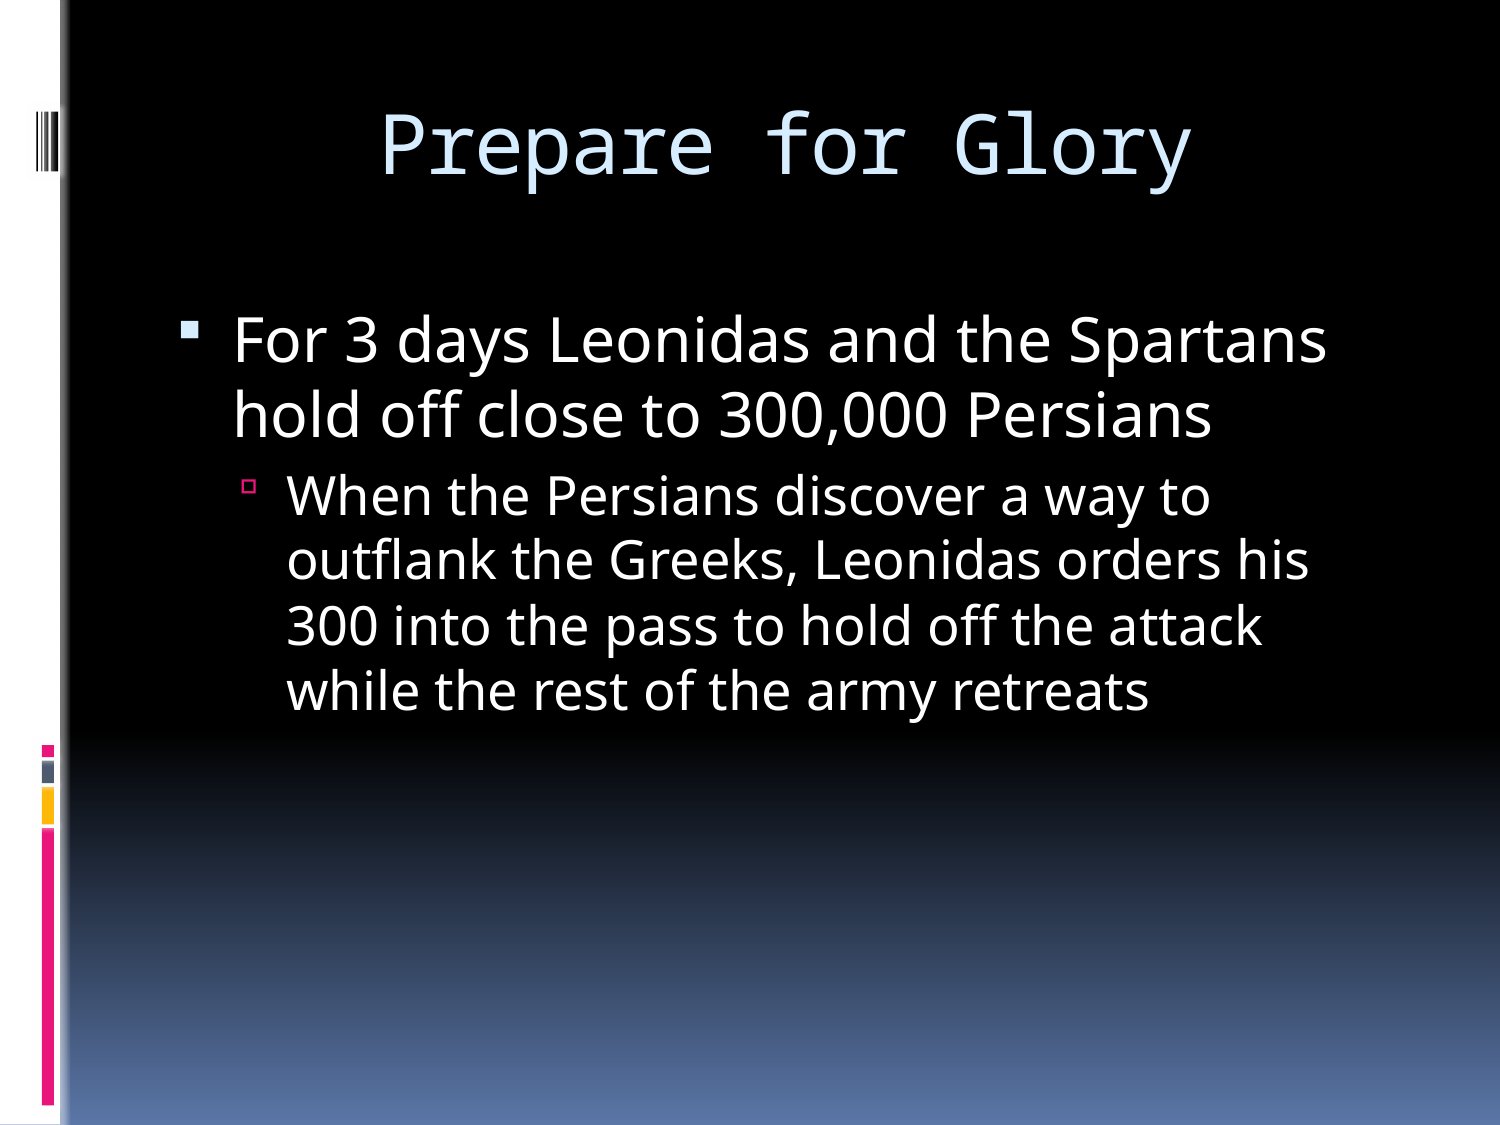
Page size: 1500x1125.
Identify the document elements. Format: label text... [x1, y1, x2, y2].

list For 3 days Leonidas and the Spartans hold off close to 300,000 Persians When the Persians discover a way to outflank the Greeks, Leonidas orders his 300 into the pass to hold off the attack while the rest of the army retreats [150, 292, 1425, 1043]
title Prepare for Glory [150, 83, 1425, 234]
